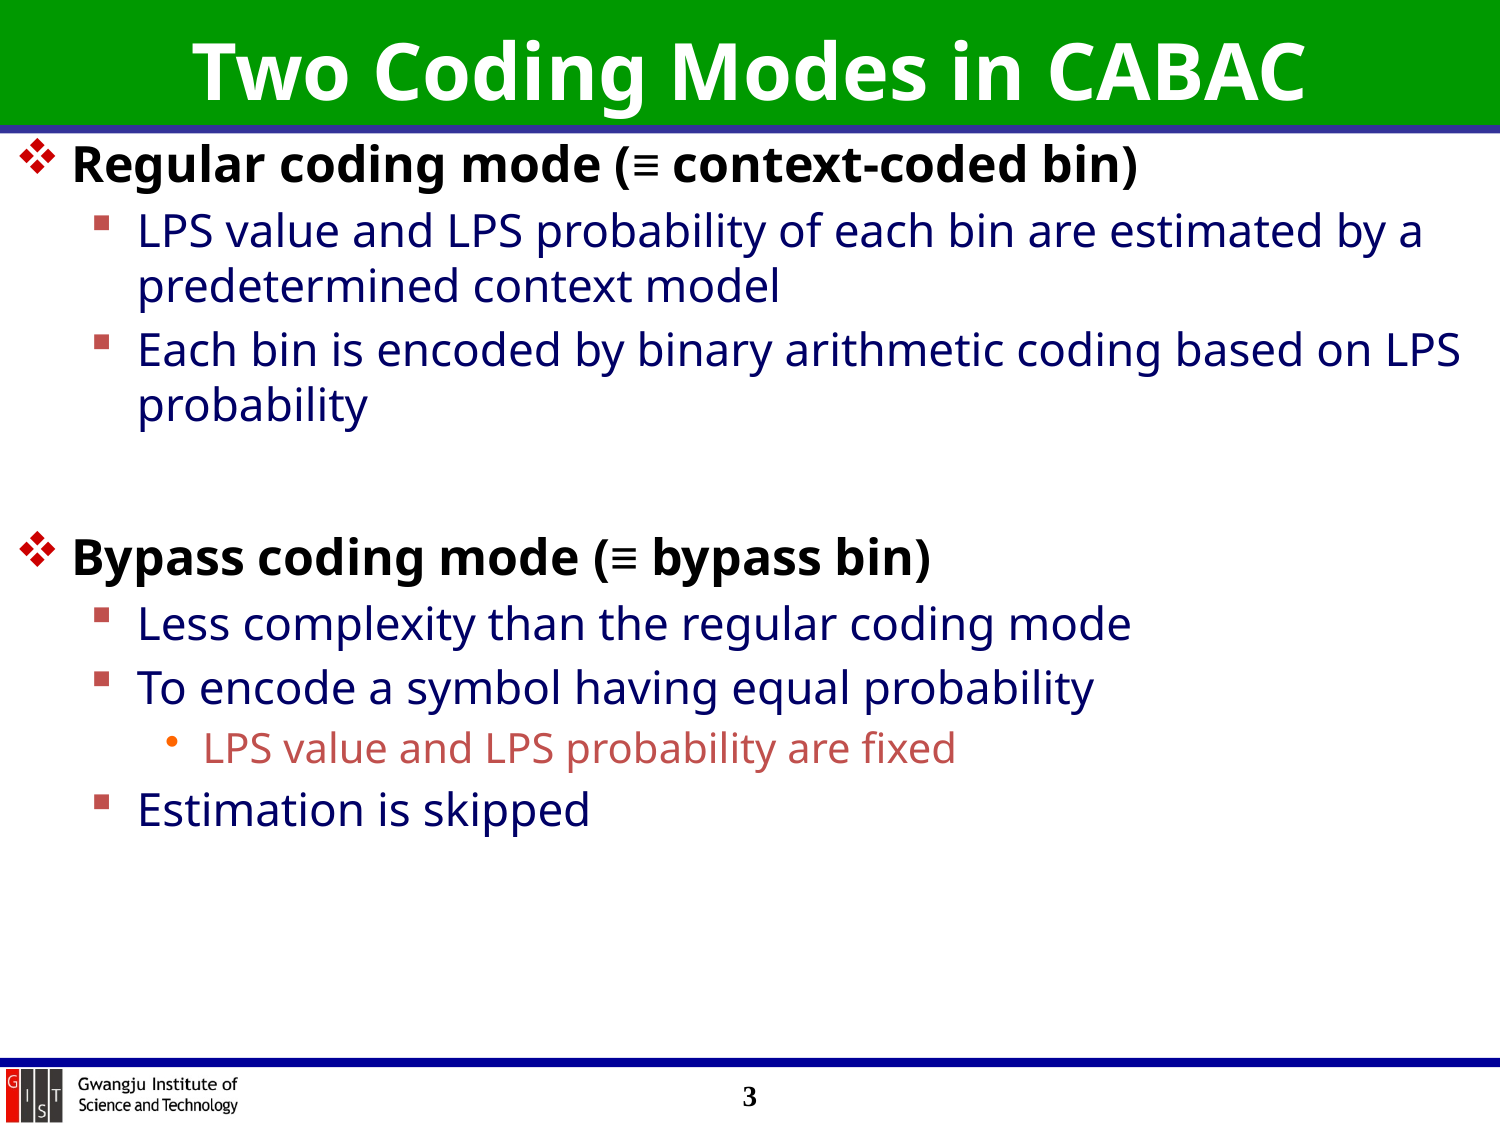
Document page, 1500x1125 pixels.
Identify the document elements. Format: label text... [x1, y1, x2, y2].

picture [6, 1069, 238, 1123]
title Two Coding Modes in CABAC [0, 12, 1500, 123]
list Regular coding mode (≡ context-coded bin) LPS value and LPS probability of each bin are estimated by a predetermined context model Each bin is encoded by binary arithmetic coding based on LPS probability Bypass coding mode (≡ bypass bin) Less complexity than the regular coding mode To encode a symbol having equal probability LPS value and LPS probability are fixed Estimation is skipped [0, 123, 1500, 1039]
slide_number 3 [575, 1065, 925, 1125]
